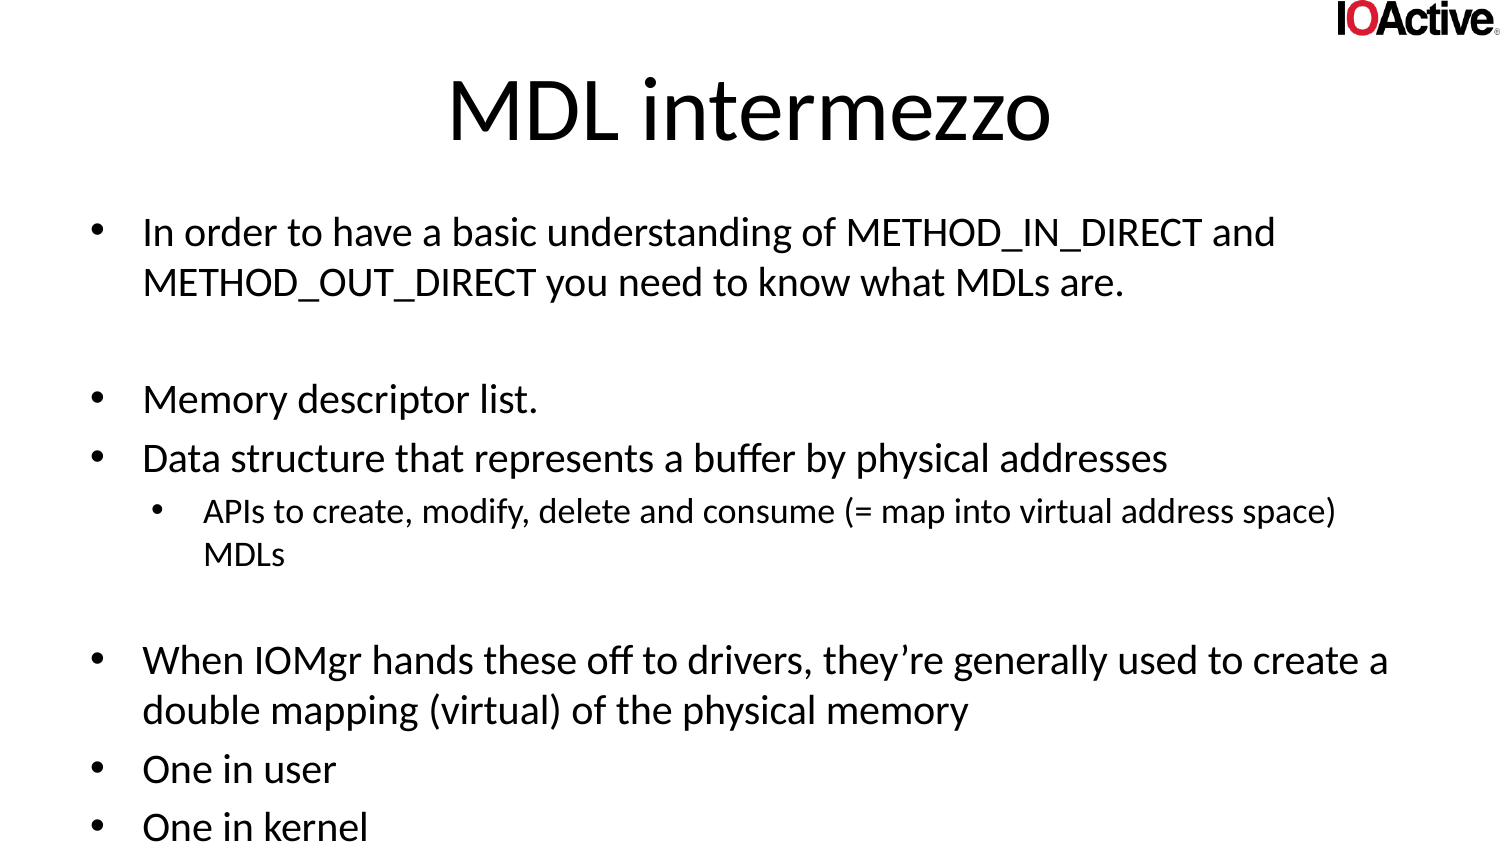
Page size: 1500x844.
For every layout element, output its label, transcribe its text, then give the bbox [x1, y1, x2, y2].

title MDL intermezzo [75, 33, 1425, 175]
picture [1337, 0, 1500, 36]
list In order to have a basic understanding of METHOD_IN_DIRECT and METHOD_OUT_DIRECT you need to know what MDLs are. Memory descriptor list. Data structure that represents a buffer by physical addresses APIs to create, modify, delete and consume (= map into virtual address space) MDLs When IOMgr hands these off to drivers, they’re generally used to create a double mapping (virtual) of the physical memory One in user One in kernel [75, 196, 1425, 844]
